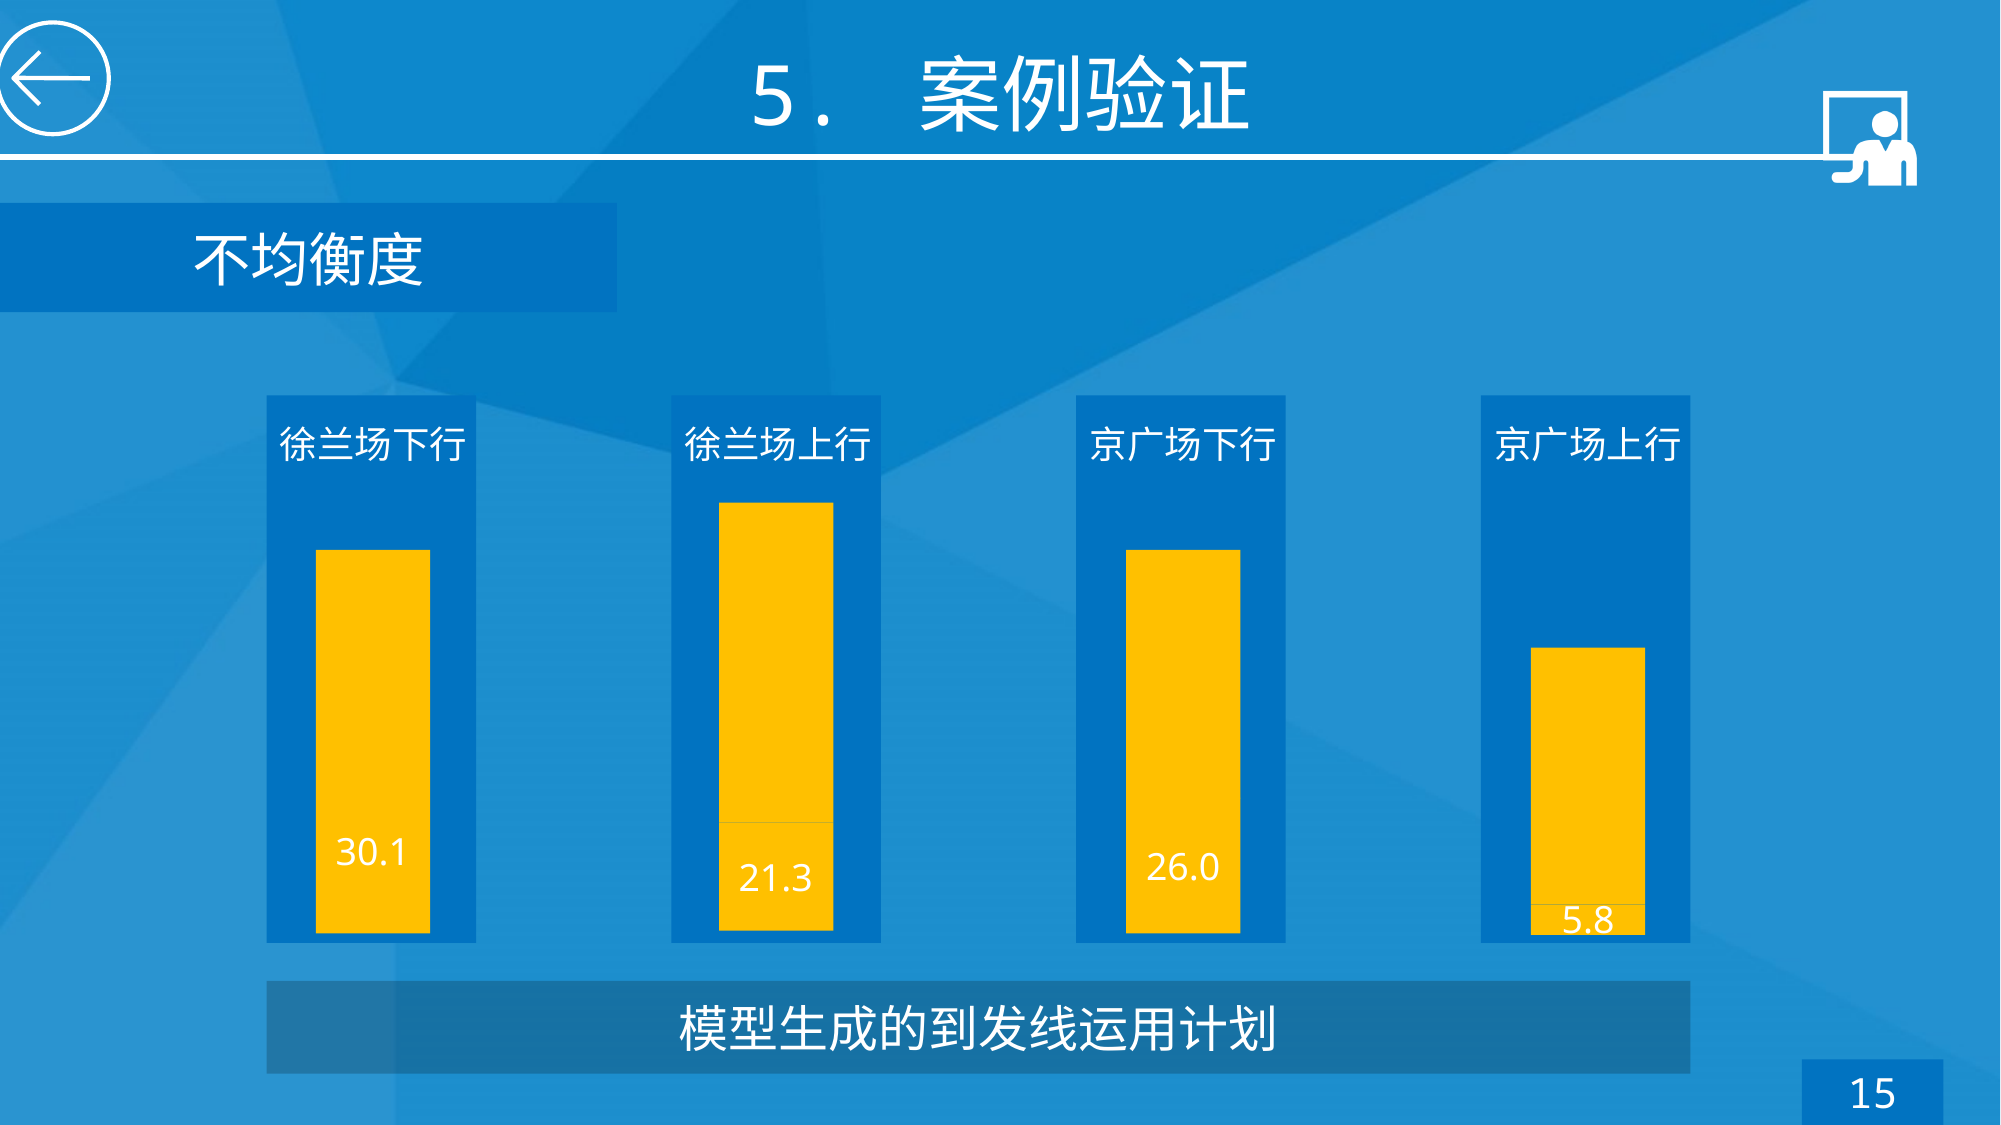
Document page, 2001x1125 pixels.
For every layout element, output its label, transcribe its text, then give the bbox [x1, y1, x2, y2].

text_box 5. 案例验证 [663, 35, 1337, 141]
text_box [1076, 395, 1286, 943]
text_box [266, 395, 477, 943]
picture [0, 0, 2001, 1125]
text_box 不均衡度 [0, 202, 618, 313]
picture [0, 25, 106, 132]
text_box 模型生成的到发线运用计划 [266, 980, 1691, 1075]
text_box 15 [1801, 1059, 1944, 1125]
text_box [671, 395, 881, 943]
text_box 5.8 [1546, 943, 1630, 949]
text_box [1480, 395, 1691, 943]
text_box [0, 20, 111, 137]
